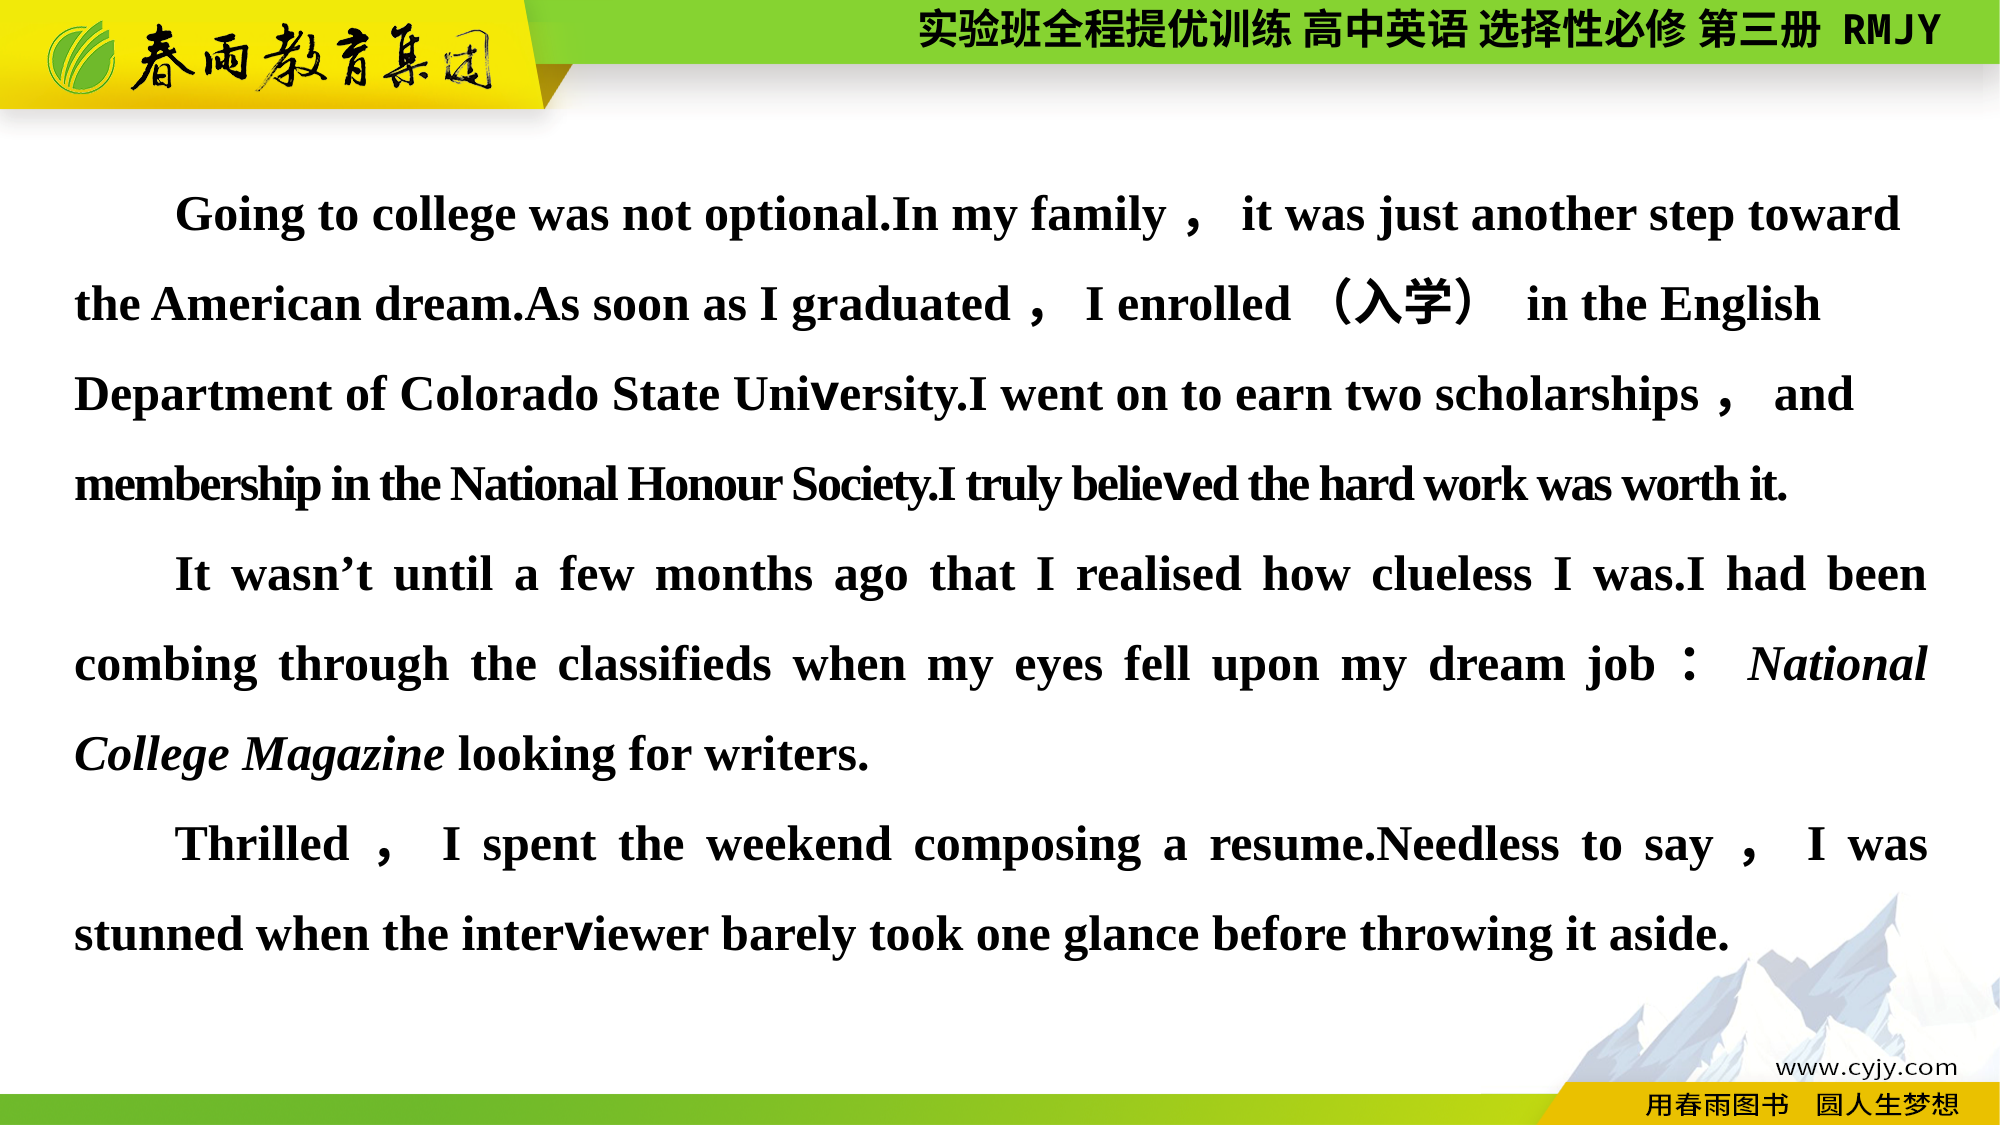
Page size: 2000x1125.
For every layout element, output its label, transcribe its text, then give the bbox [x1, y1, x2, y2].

picture [0, 0, 2000, 1125]
list Going to college was not optional.In my family，it was just another step toward the American dream.As soon as I graduated，I enrolled（入学） in the English Department of Colorado State University.I went on to earn two scholarships，and membership in the National Honour Society.I truly believed the hard work was worth it. It wasn’t until a few months ago that I realised how clueless I was.I had been combing through the classifieds when my eyes fell upon my dream job：National College Magazine looking for writers. Thrilled，I spent the weekend composing a resume.Needless to say，I was stunned when the interviewer barely took one glance before throwing it aside. [59, 142, 1944, 976]
